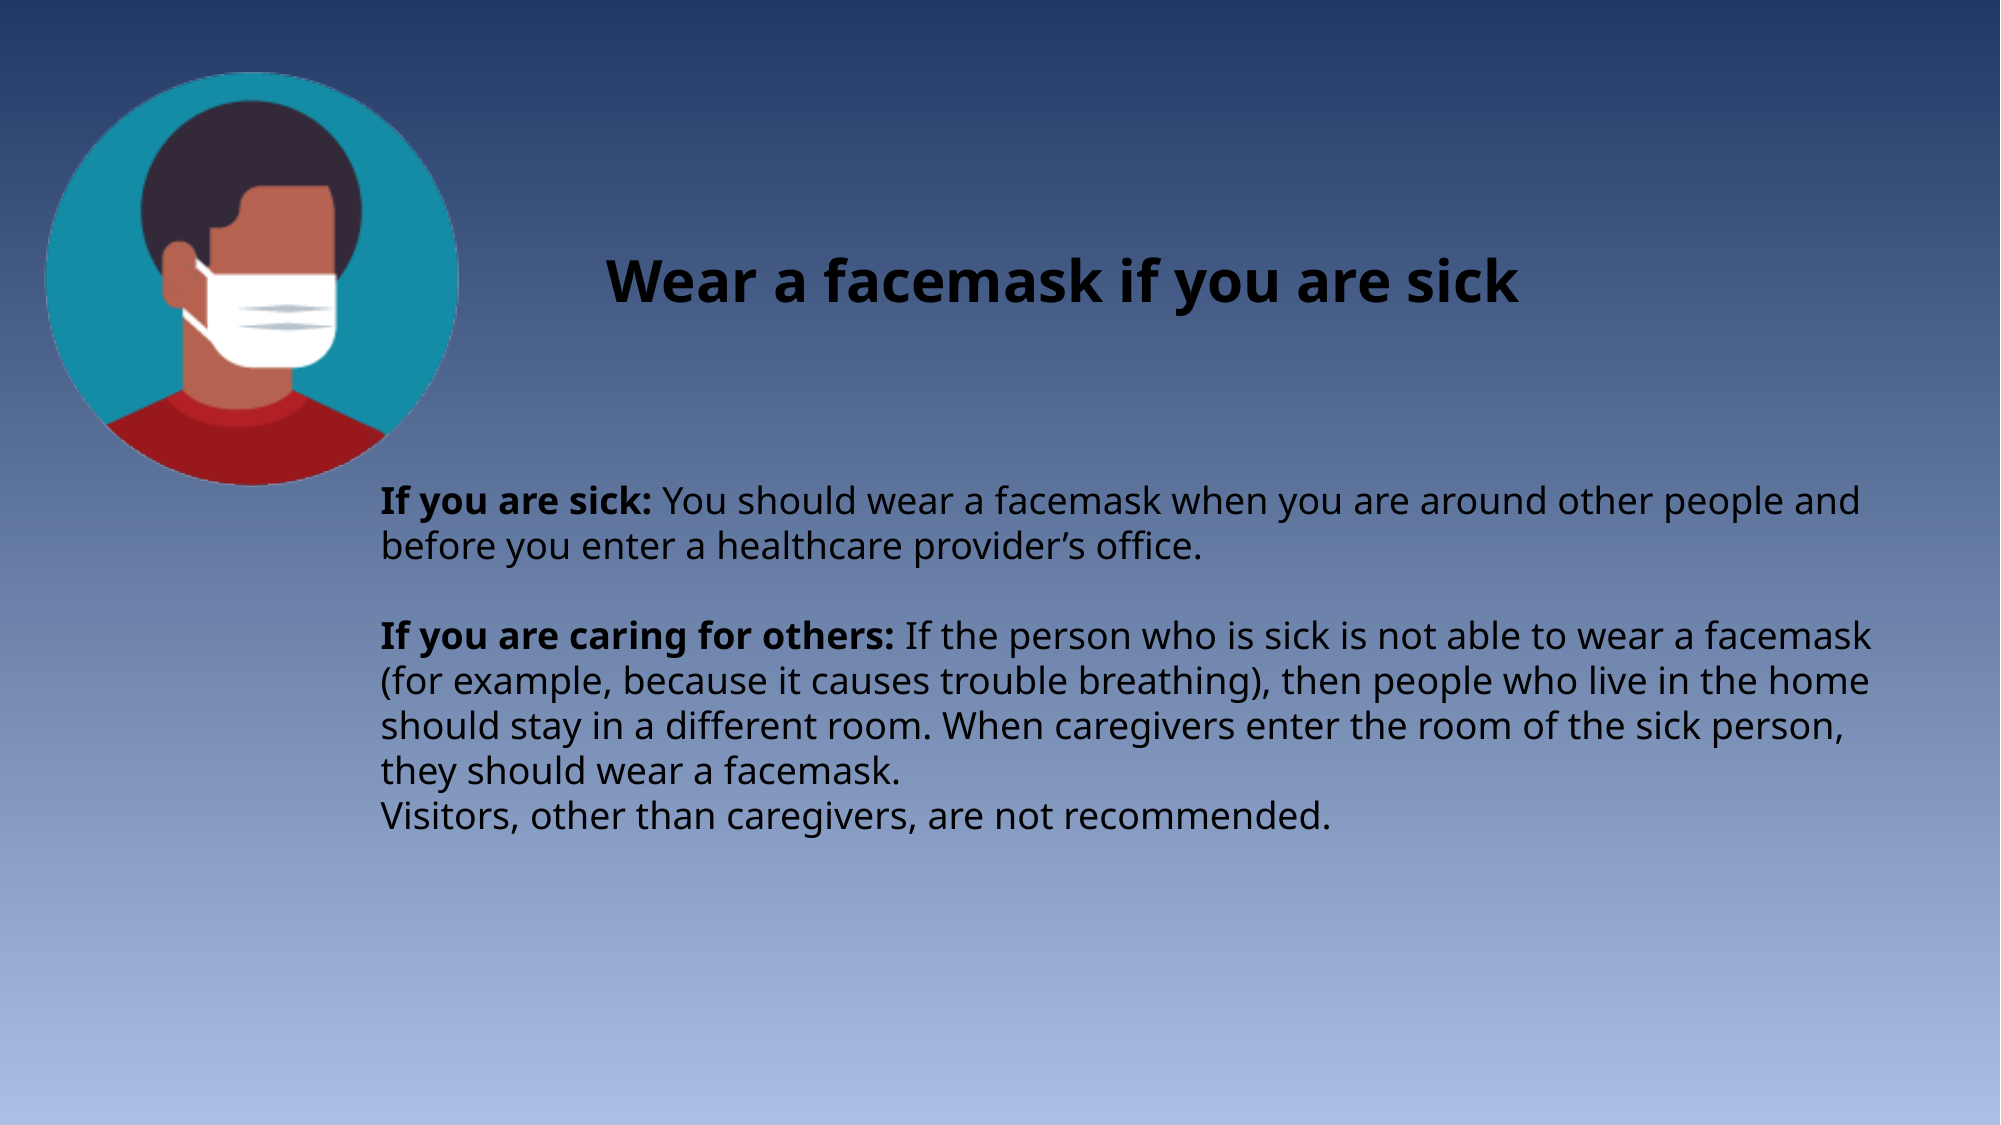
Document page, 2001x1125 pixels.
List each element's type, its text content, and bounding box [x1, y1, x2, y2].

text_box If you are sick: You should wear a facemask when you are around other people and before you enter a healthcare provider’s office. If you are caring for others: If the person who is sick is not able to wear a facemask (for example, because it causes trouble breathing), then people who live in the home should stay in a different room. When caregivers enter the room of the sick person, they should wear a facemask. Visitors, other than caregivers, are not recommended. [365, 469, 1923, 845]
picture [43, 69, 463, 489]
text_box Wear a facemask if you are sick [591, 236, 1535, 322]
